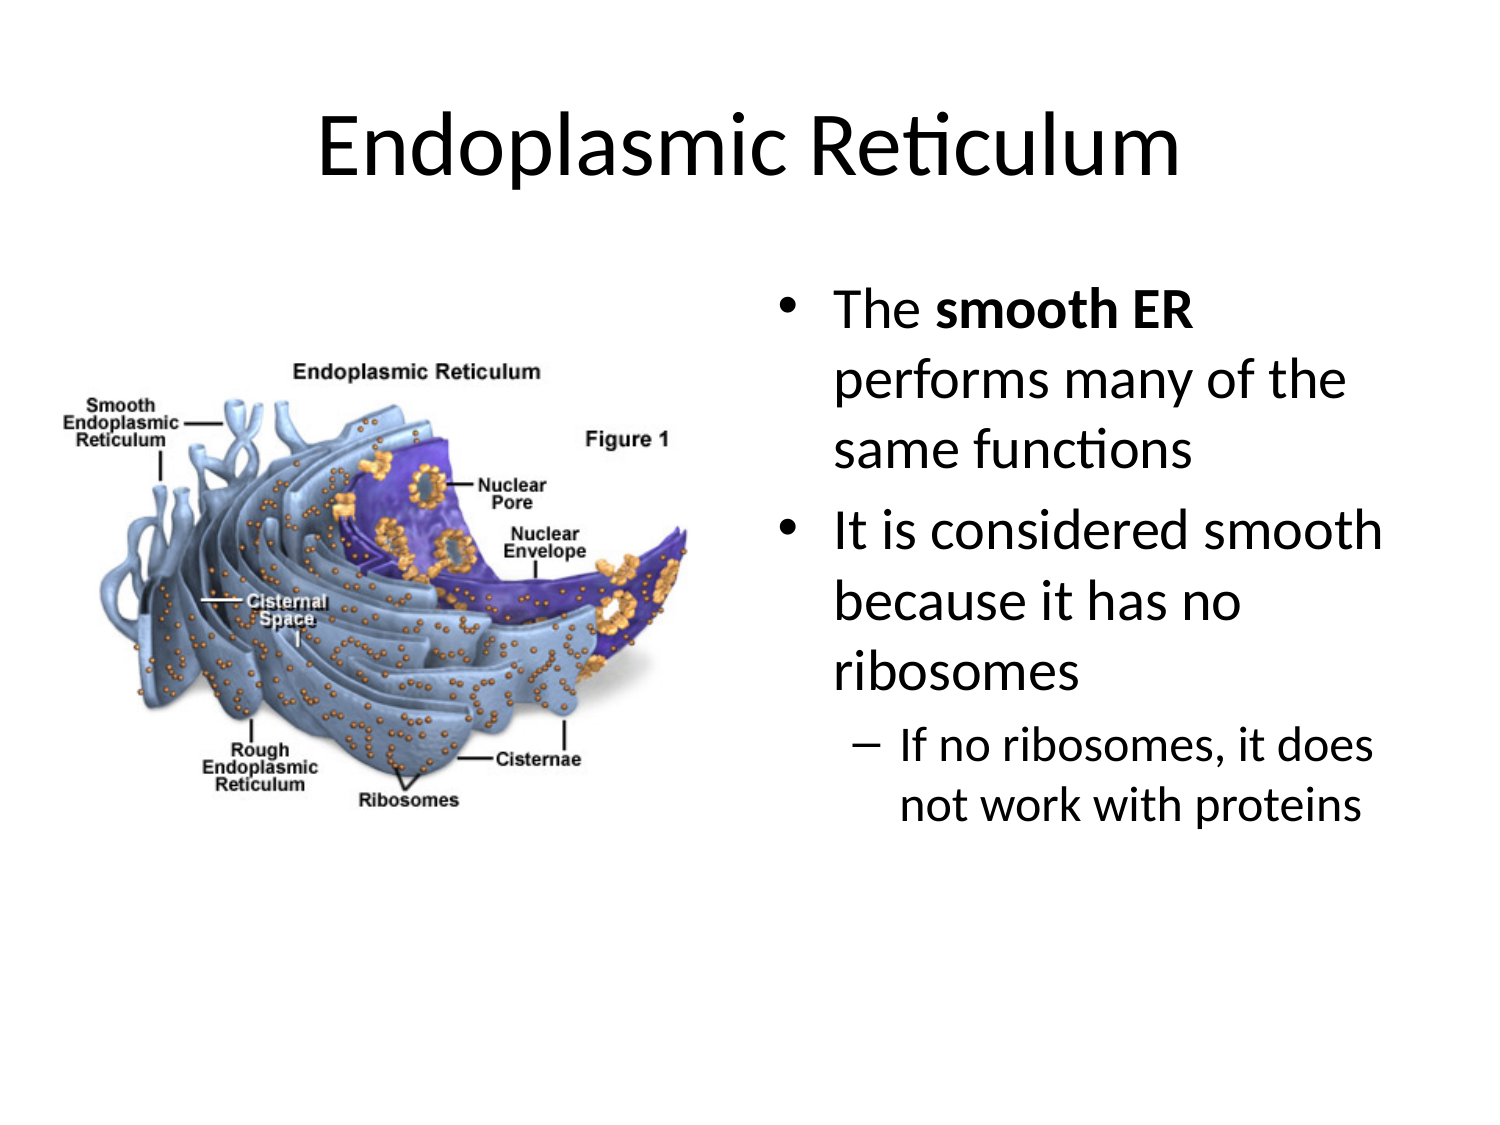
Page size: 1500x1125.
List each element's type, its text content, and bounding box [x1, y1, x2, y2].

picture [62, 362, 691, 810]
list The smooth ER performs many of the same functions It is considered smooth because it has no ribosomes If no ribosomes, it does not work with proteins [762, 262, 1425, 1005]
title Endoplasmic Reticulum [75, 45, 1425, 233]
